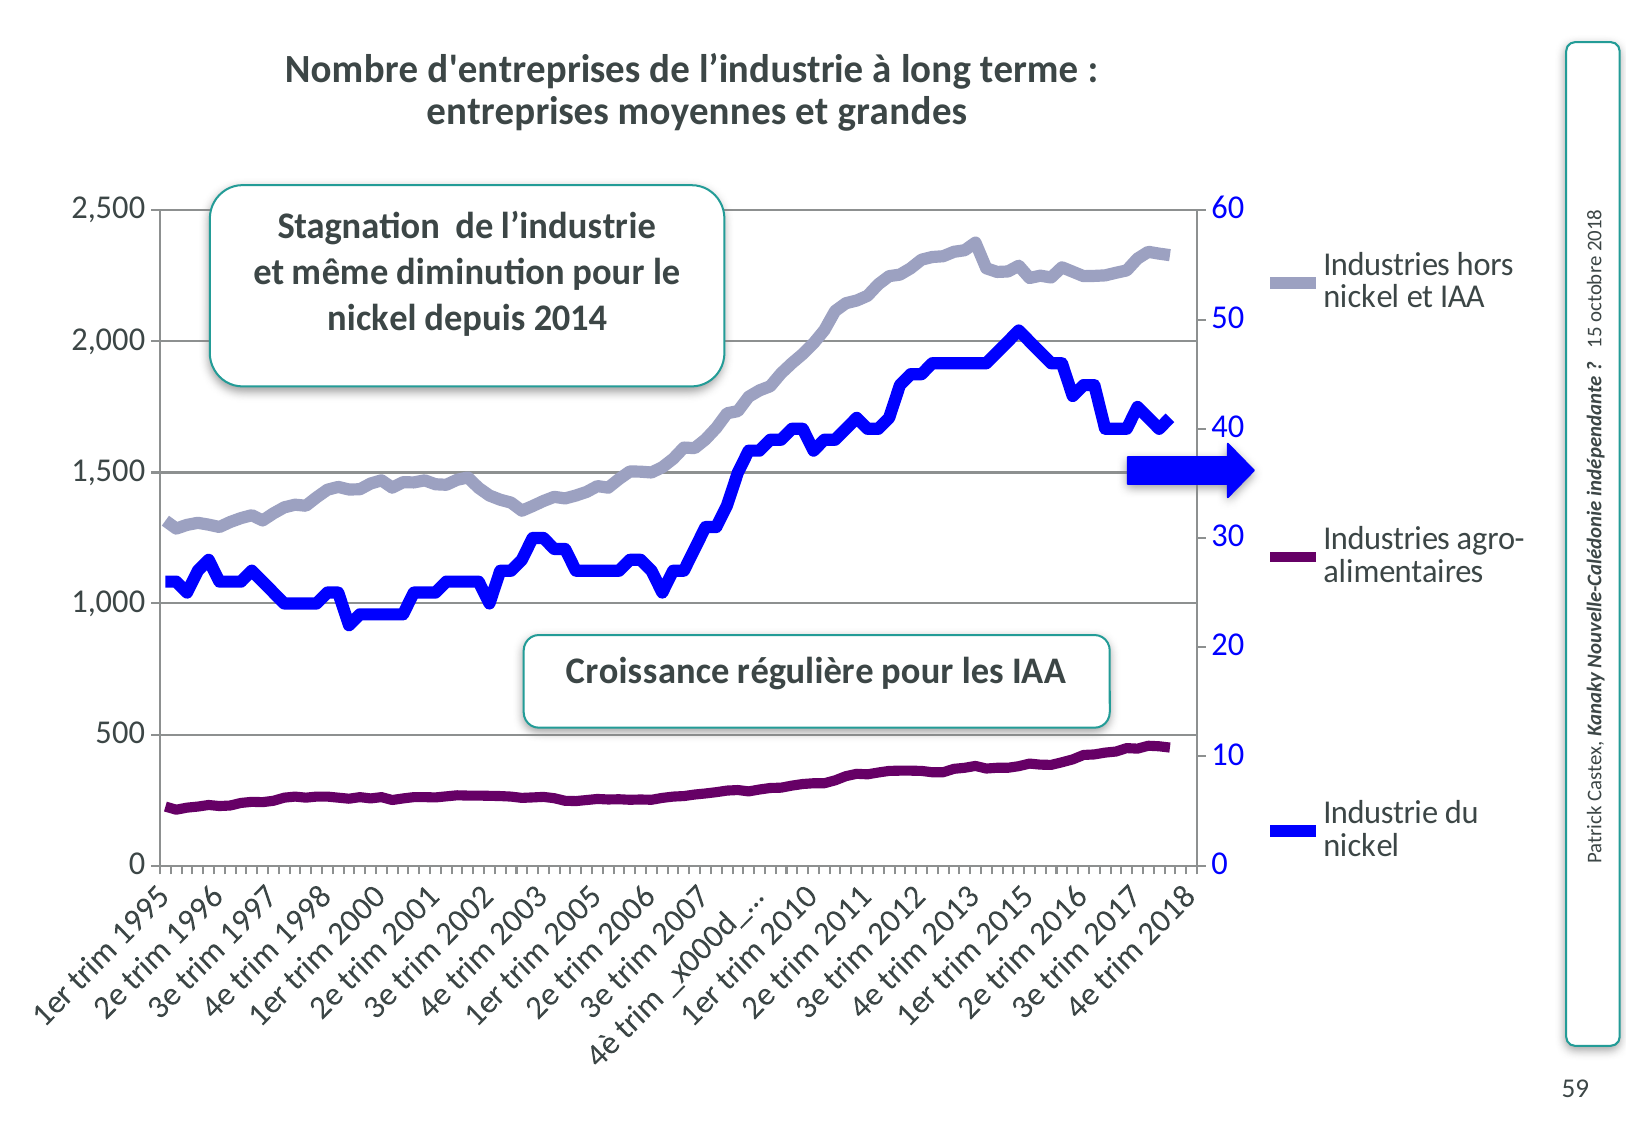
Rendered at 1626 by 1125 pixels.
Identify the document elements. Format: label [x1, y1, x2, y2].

chart [26, 30, 1547, 1107]
